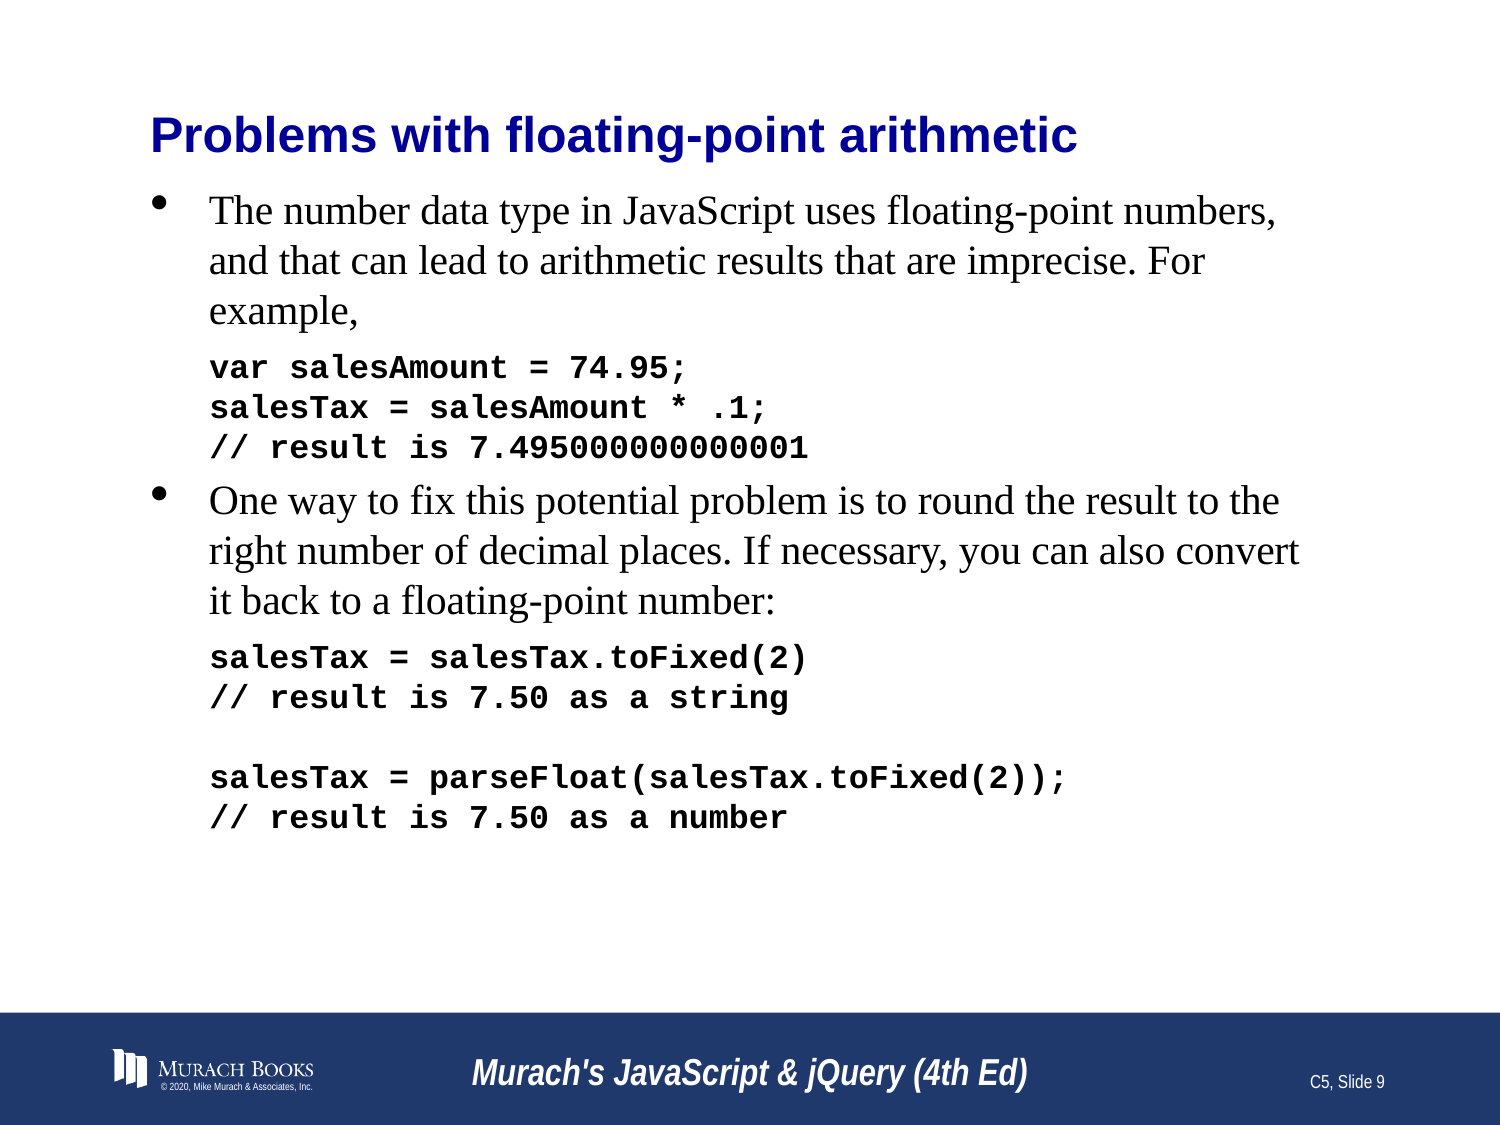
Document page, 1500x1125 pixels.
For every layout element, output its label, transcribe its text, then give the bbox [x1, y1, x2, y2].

slide_number C5, Slide 9 [1087, 1025, 1400, 1100]
title Problems with floating-point arithmetic [150, 102, 1350, 164]
footer © 2020, Mike Murach & Associates, Inc. [12, 1025, 463, 1100]
list The number data type in JavaScript uses floating-point numbers, and that can lead to arithmetic results that are imprecise. For example, var salesAmount = 74.95; salesTax = salesAmount * .1; // result is 7.495000000000001 One way to fix this potential problem is to round the result to the right number of decimal places. If necessary, you can also convert it back to a floating-point number: salesTax = salesTax.toFixed(2) // result is 7.50 as a string salesTax = parseFloat(salesTax.toFixed(2)); // result is 7.50 as a number [137, 174, 1363, 975]
slide_number Murach's JavaScript & jQuery (4th Ed) [463, 1025, 1050, 1100]
